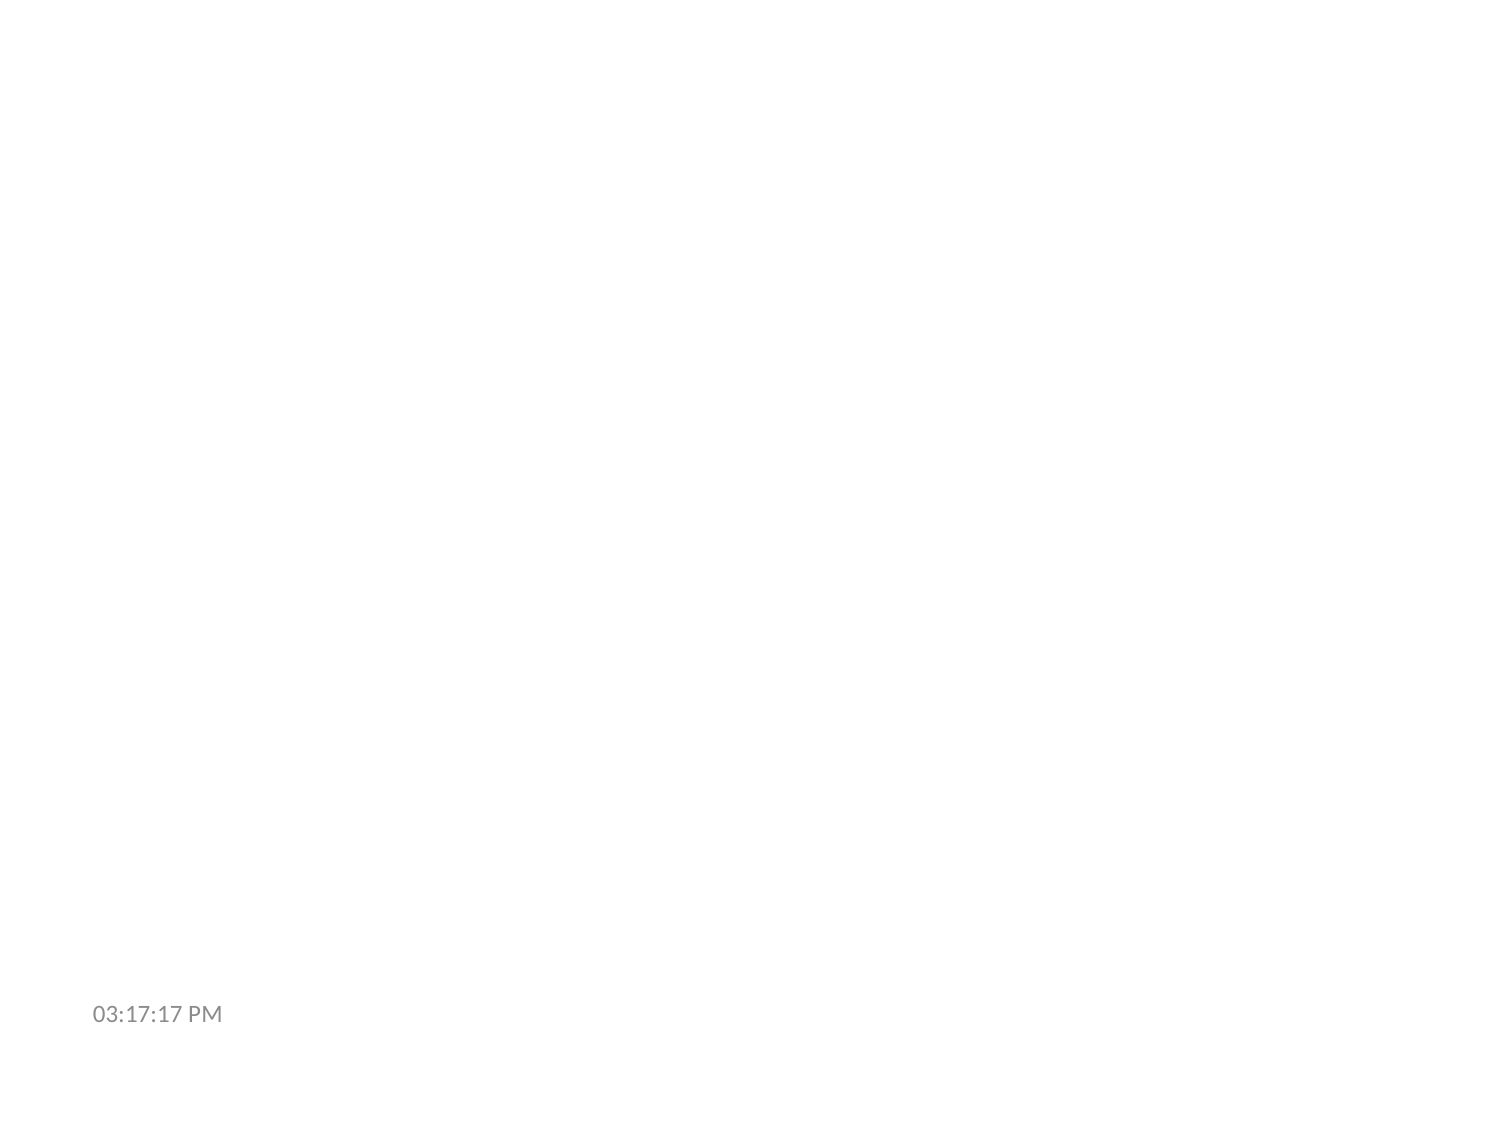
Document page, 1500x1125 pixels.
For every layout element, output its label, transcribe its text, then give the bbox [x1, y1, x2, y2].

text_box 3:35:09 PM [77, 982, 428, 1043]
